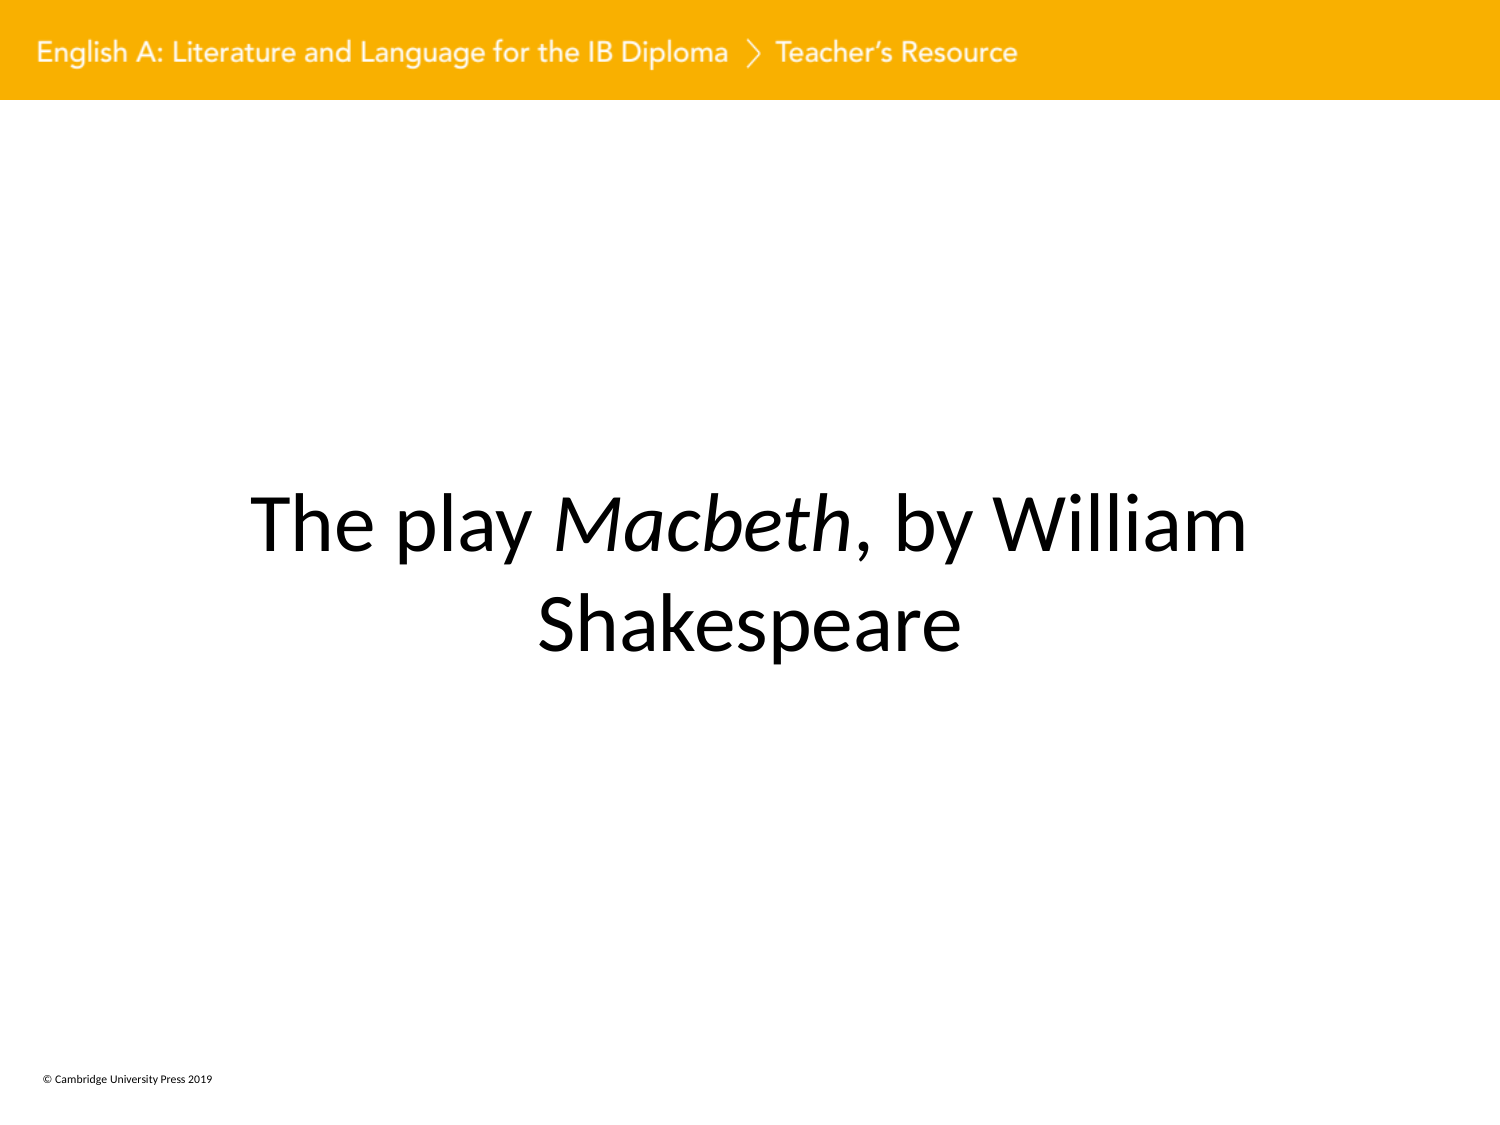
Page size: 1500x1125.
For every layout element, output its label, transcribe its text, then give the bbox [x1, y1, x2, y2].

picture [0, 0, 1500, 101]
title The play Macbeth, by William Shakespeare [112, 168, 1388, 968]
subtitle © Cambridge University Press 2019 [27, 1063, 1388, 1093]
